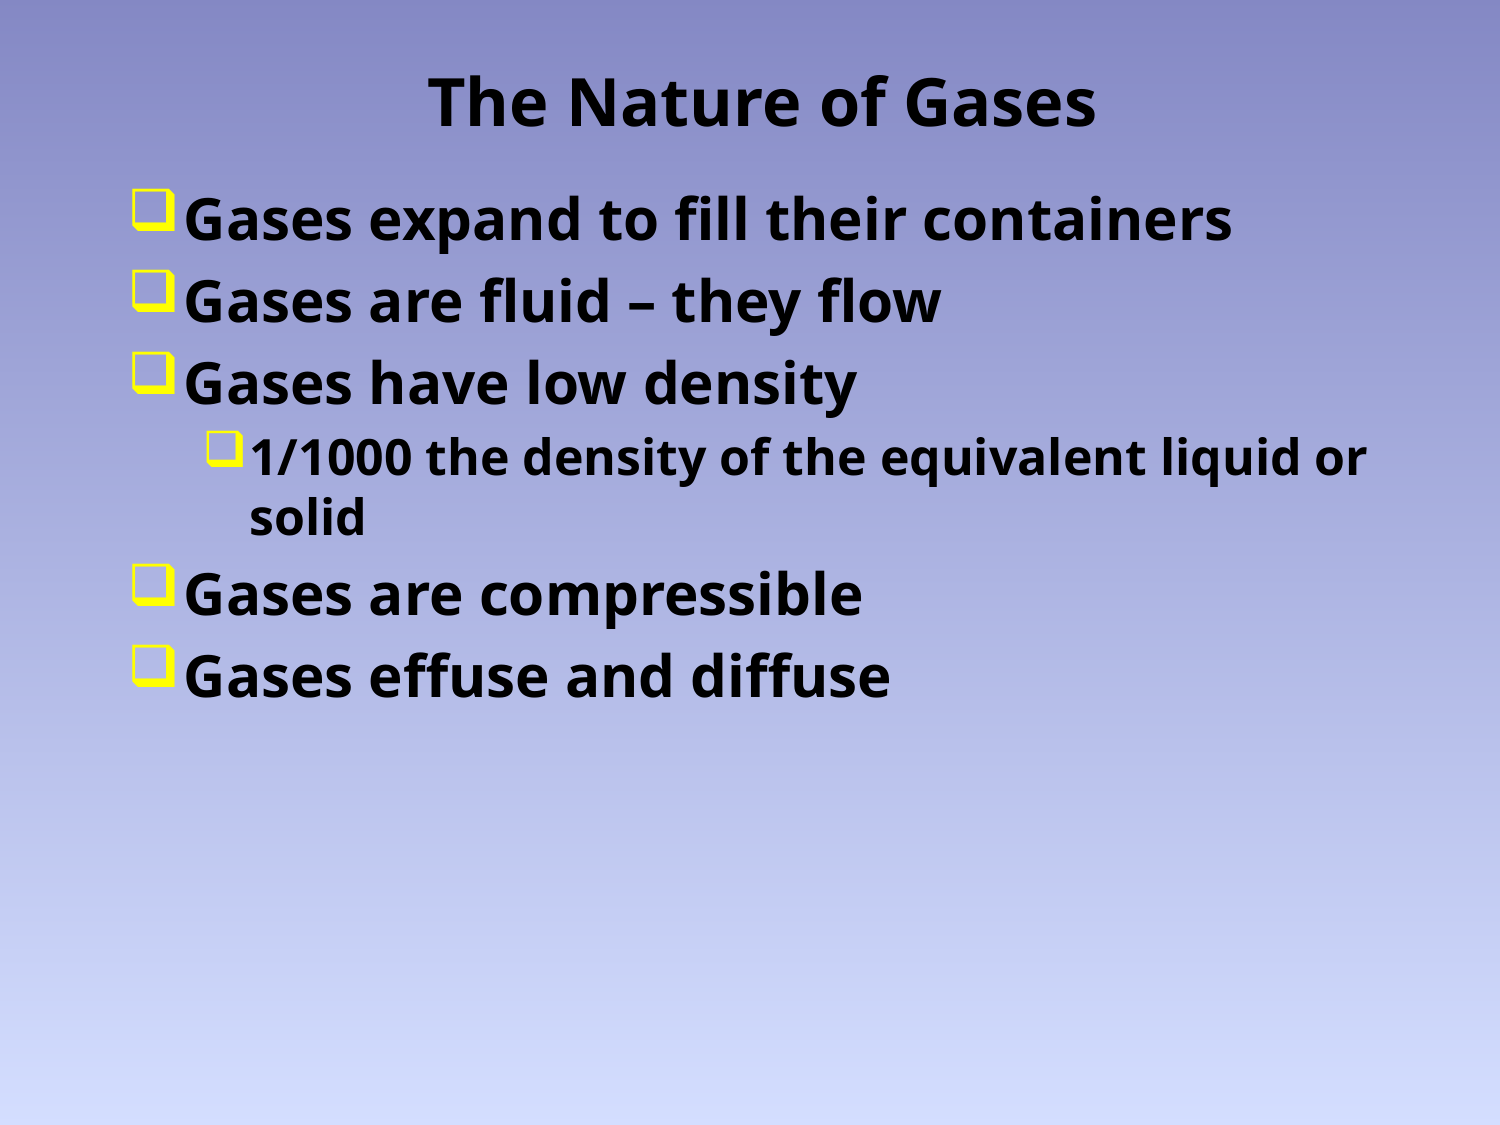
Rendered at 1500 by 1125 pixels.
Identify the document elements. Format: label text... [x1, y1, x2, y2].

list Gases expand to fill their containers Gases are fluid – they flow Gases have low density 1/1000 the density of the equivalent liquid or solid Gases are compressible Gases effuse and diffuse [112, 174, 1388, 850]
title The Nature of Gases [124, 49, 1401, 151]
